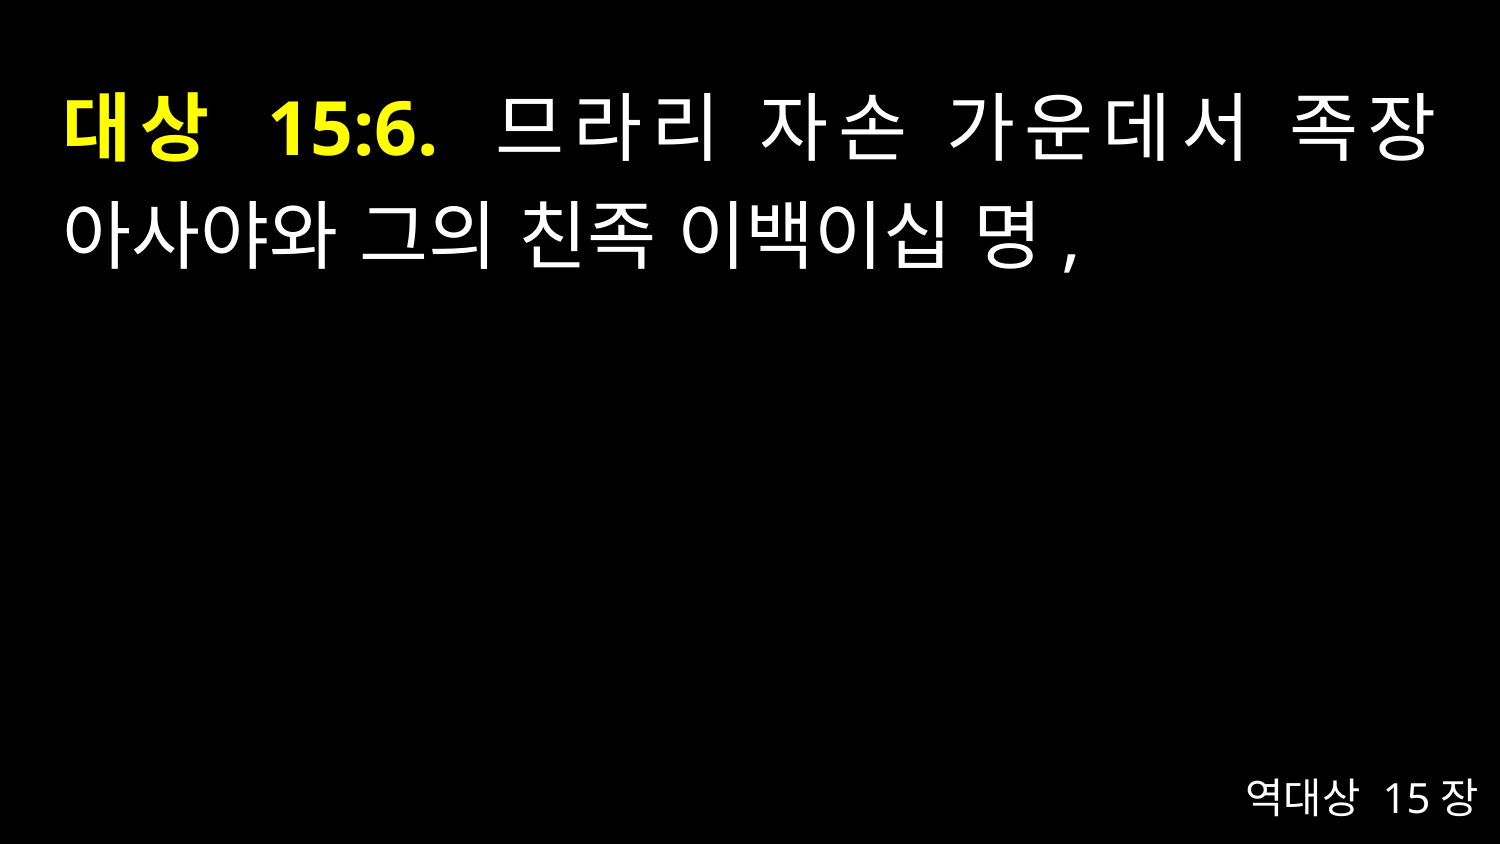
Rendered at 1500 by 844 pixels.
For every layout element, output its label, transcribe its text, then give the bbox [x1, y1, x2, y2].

subtitle 역대상 15장 [916, 770, 1500, 844]
title 대상 15:6. 므라리 자손 가운데서 족장 아사야와 그의 친족 이백이십 명, [0, 0, 1500, 844]
